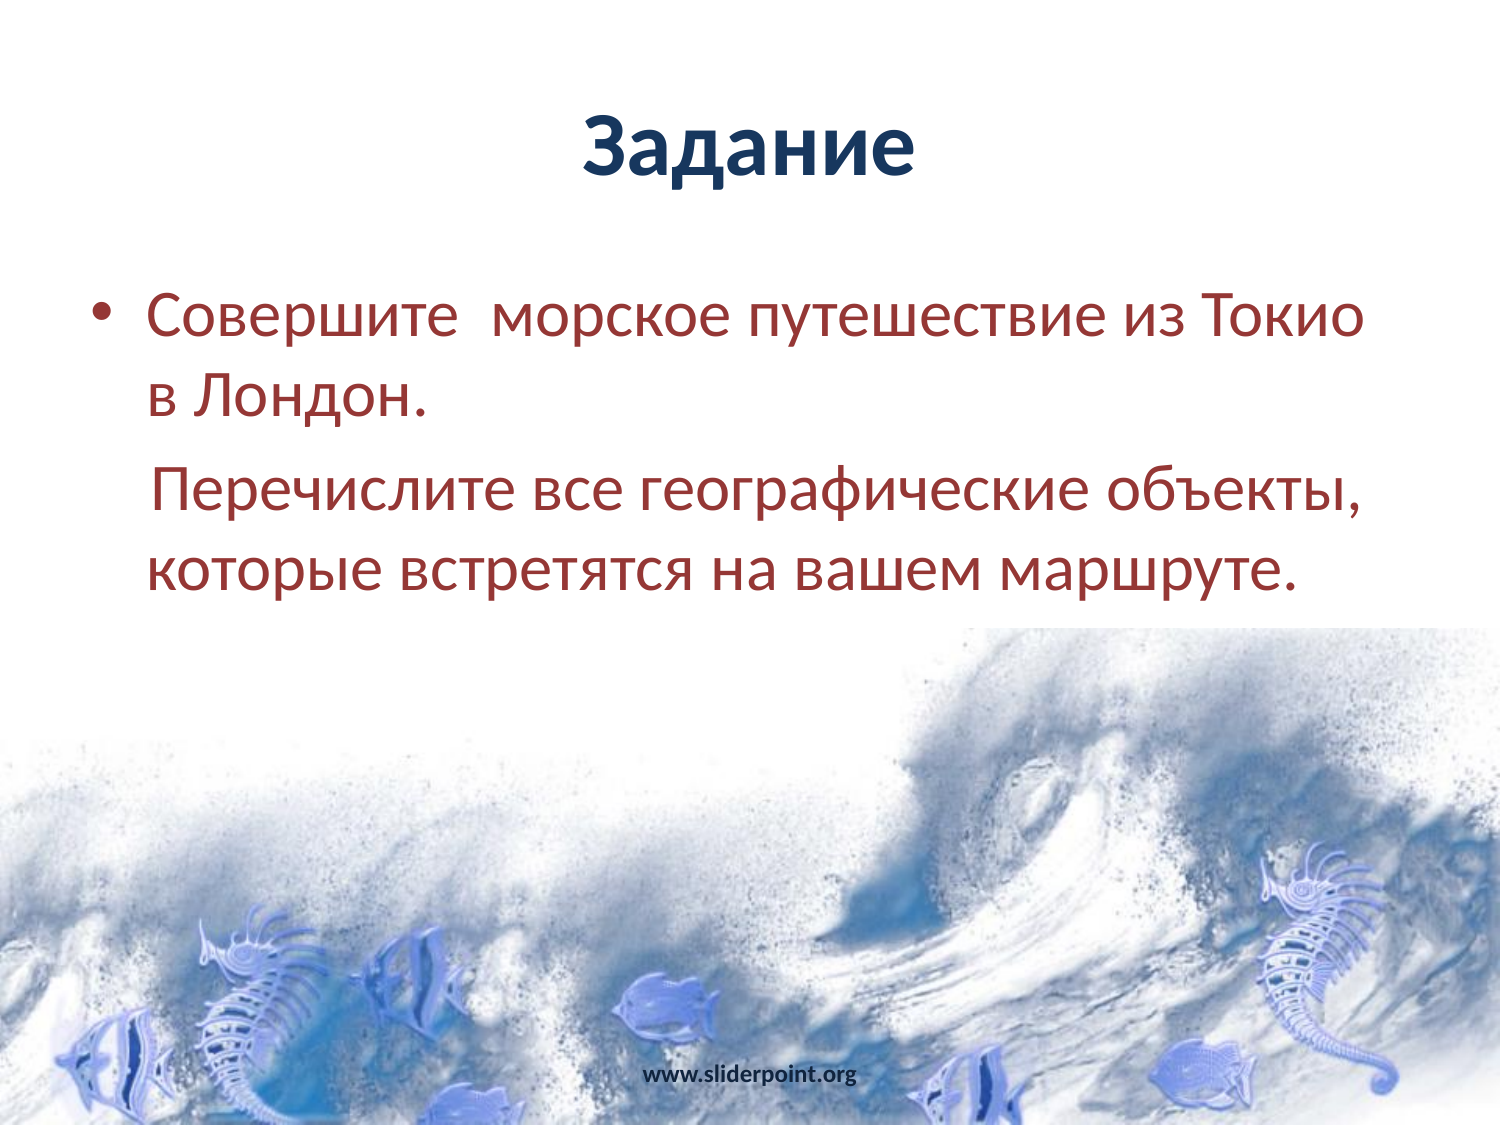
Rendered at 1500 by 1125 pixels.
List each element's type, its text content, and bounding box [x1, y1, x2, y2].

footer www.sliderpoint.org [512, 1042, 988, 1103]
picture [0, 628, 1500, 1125]
list Совершите морское путешествие из Токио в Лондон. Перечислите все географические объекты, которые встретятся на вашем маршруте. [74, 262, 1426, 1006]
title Задание [75, 45, 1425, 233]
